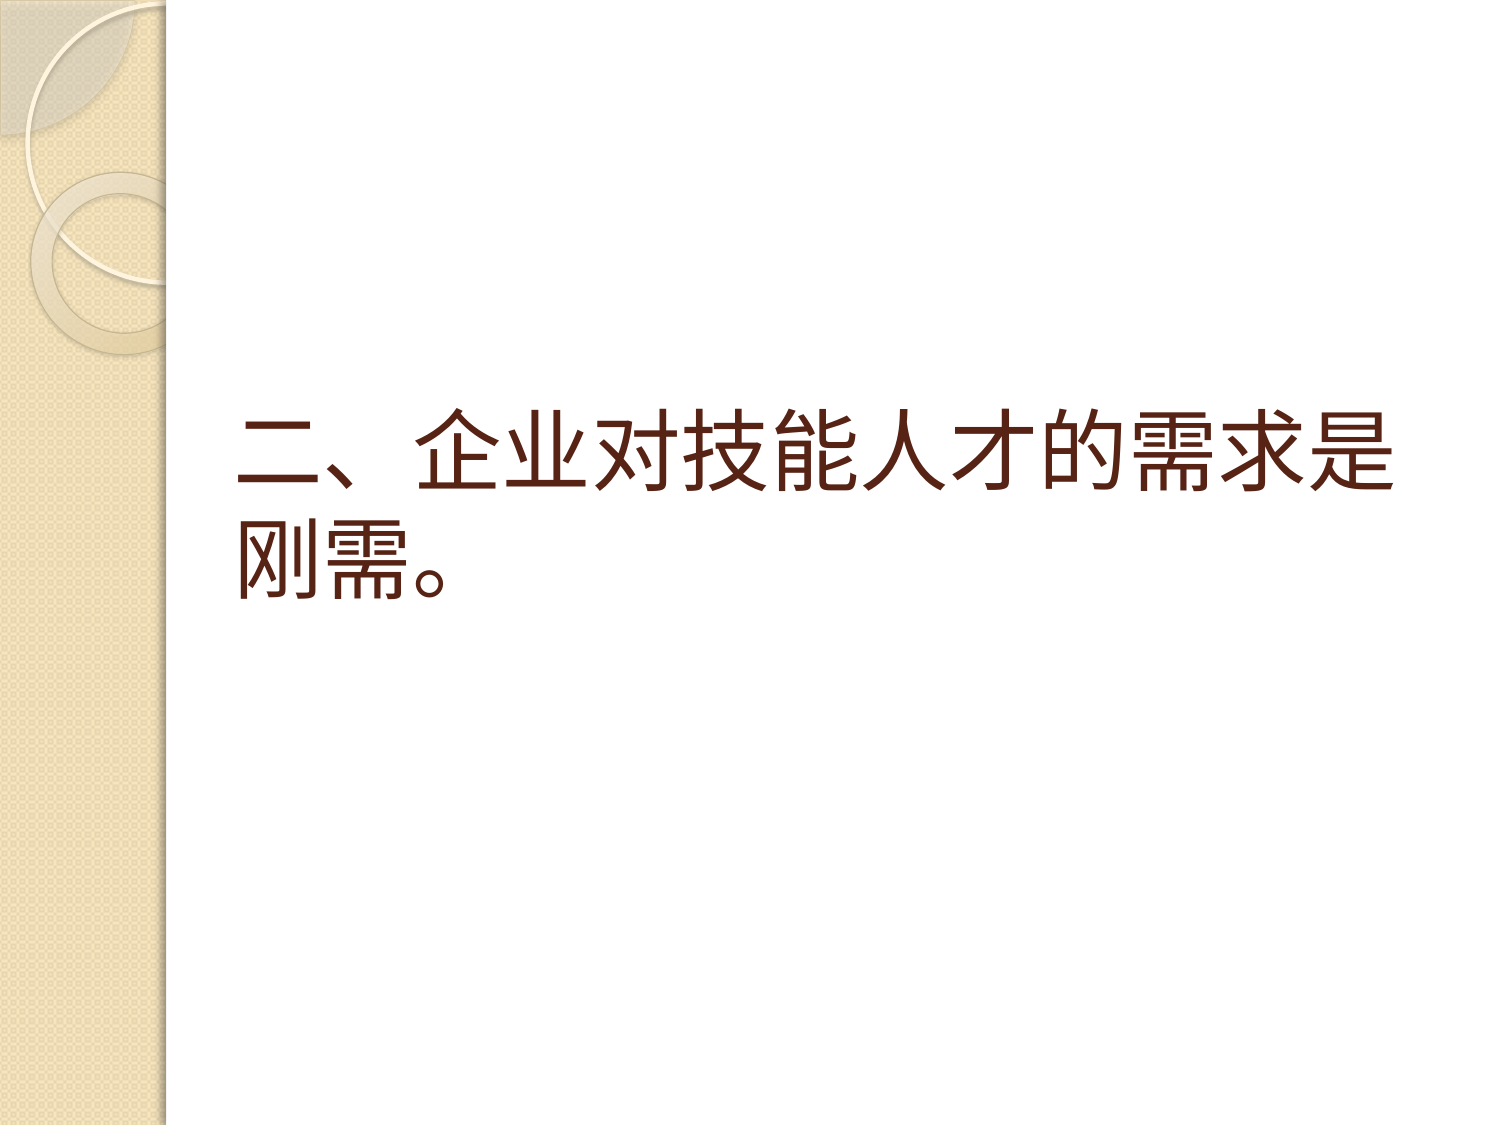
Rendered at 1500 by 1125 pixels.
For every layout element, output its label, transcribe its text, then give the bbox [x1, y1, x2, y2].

title 二、企业对技能人才的需求是刚需。 [218, 373, 1449, 632]
